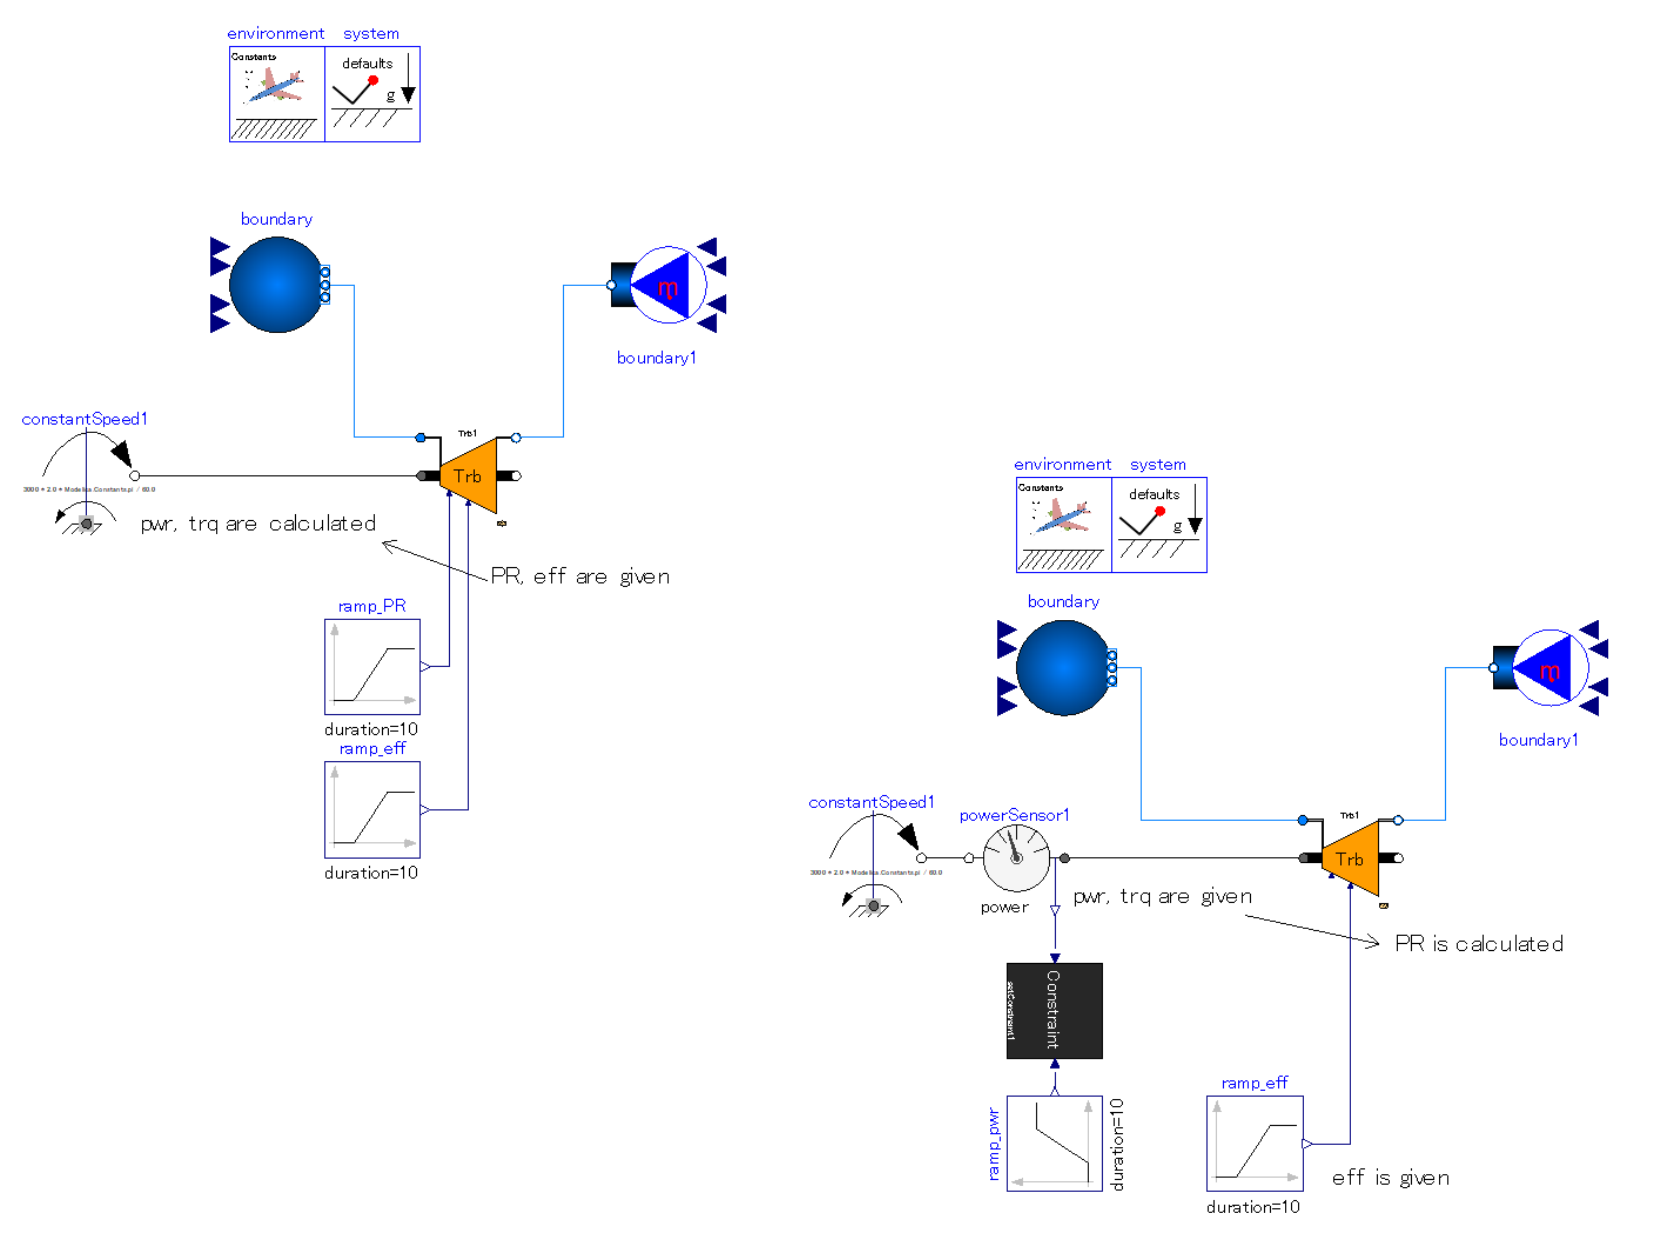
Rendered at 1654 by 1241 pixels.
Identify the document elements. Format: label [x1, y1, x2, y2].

picture [0, 0, 751, 907]
picture [787, 429, 1634, 1241]
